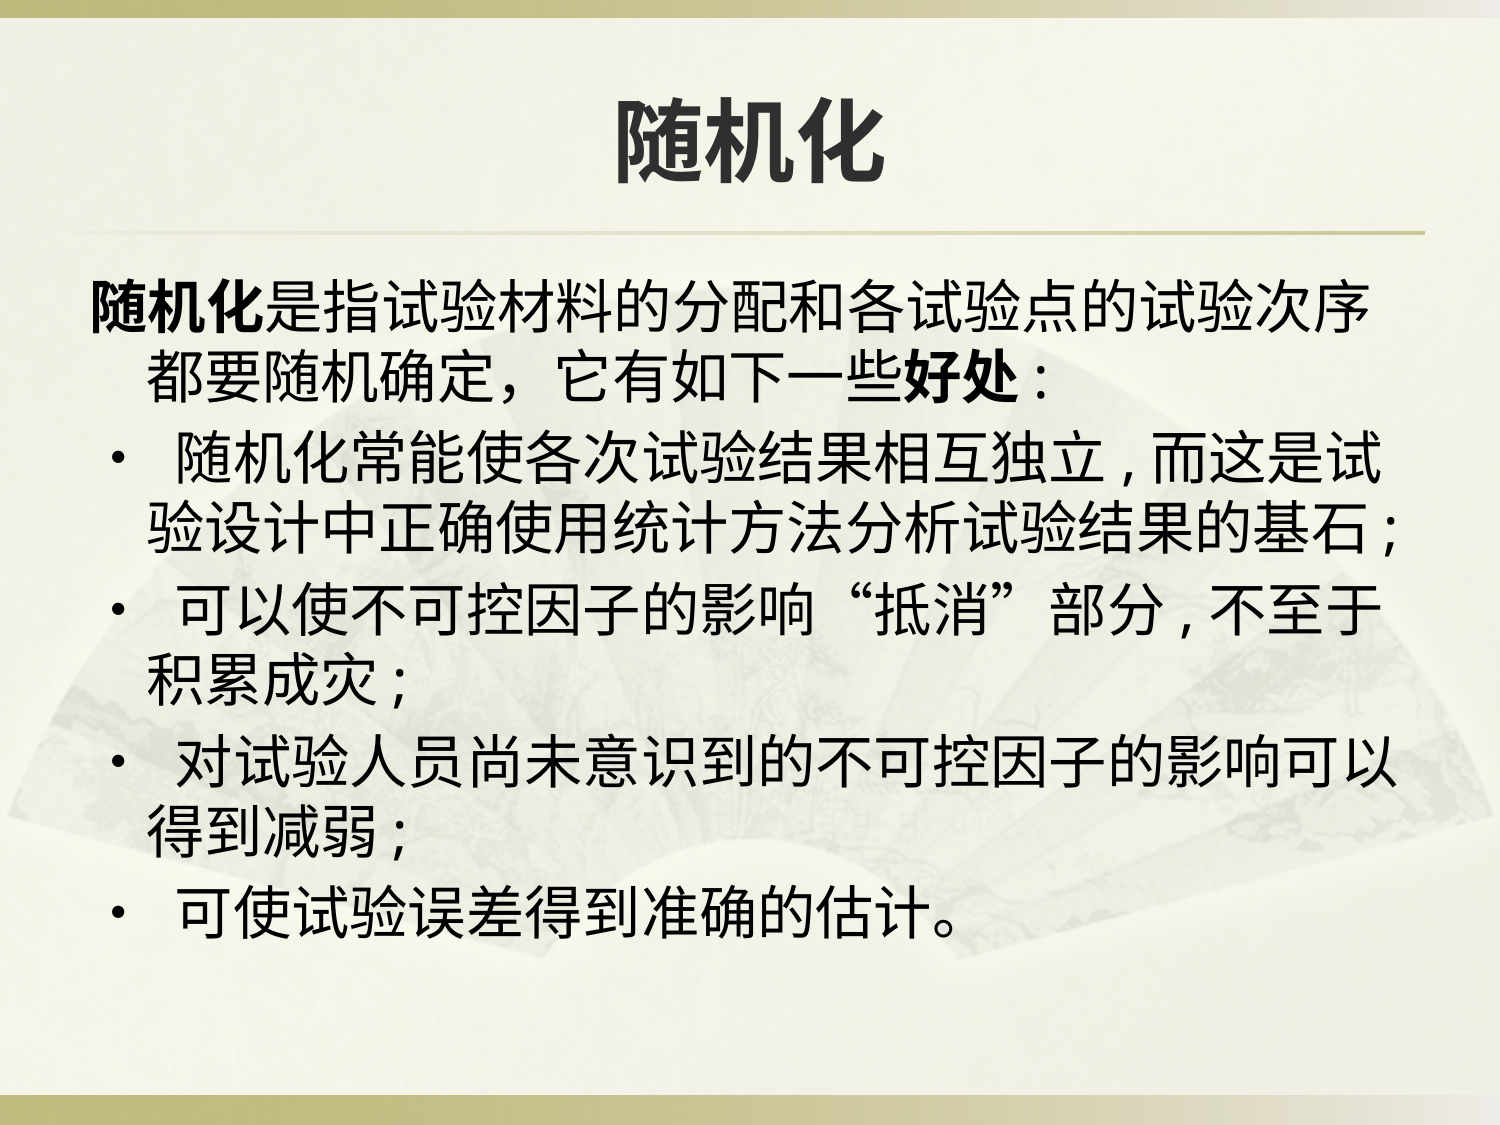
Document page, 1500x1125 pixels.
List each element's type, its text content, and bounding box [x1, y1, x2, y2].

list 随机化是指试验材料的分配和各试验点的试验次序都要随机确定，它有如下一些好处: • 随机化常能使各次试验结果相互独立,而这是试验设计中正确使用统计方法分析试验结果的基石; • 可以使不可控因子的影响“抵消”部分,不至于积累成灾; • 对试验人员尚未意识到的不可控因子的影响可以得到减弱; • 可使试验误差得到准确的估计。 [75, 262, 1425, 1032]
title 随机化 [75, 45, 1425, 233]
